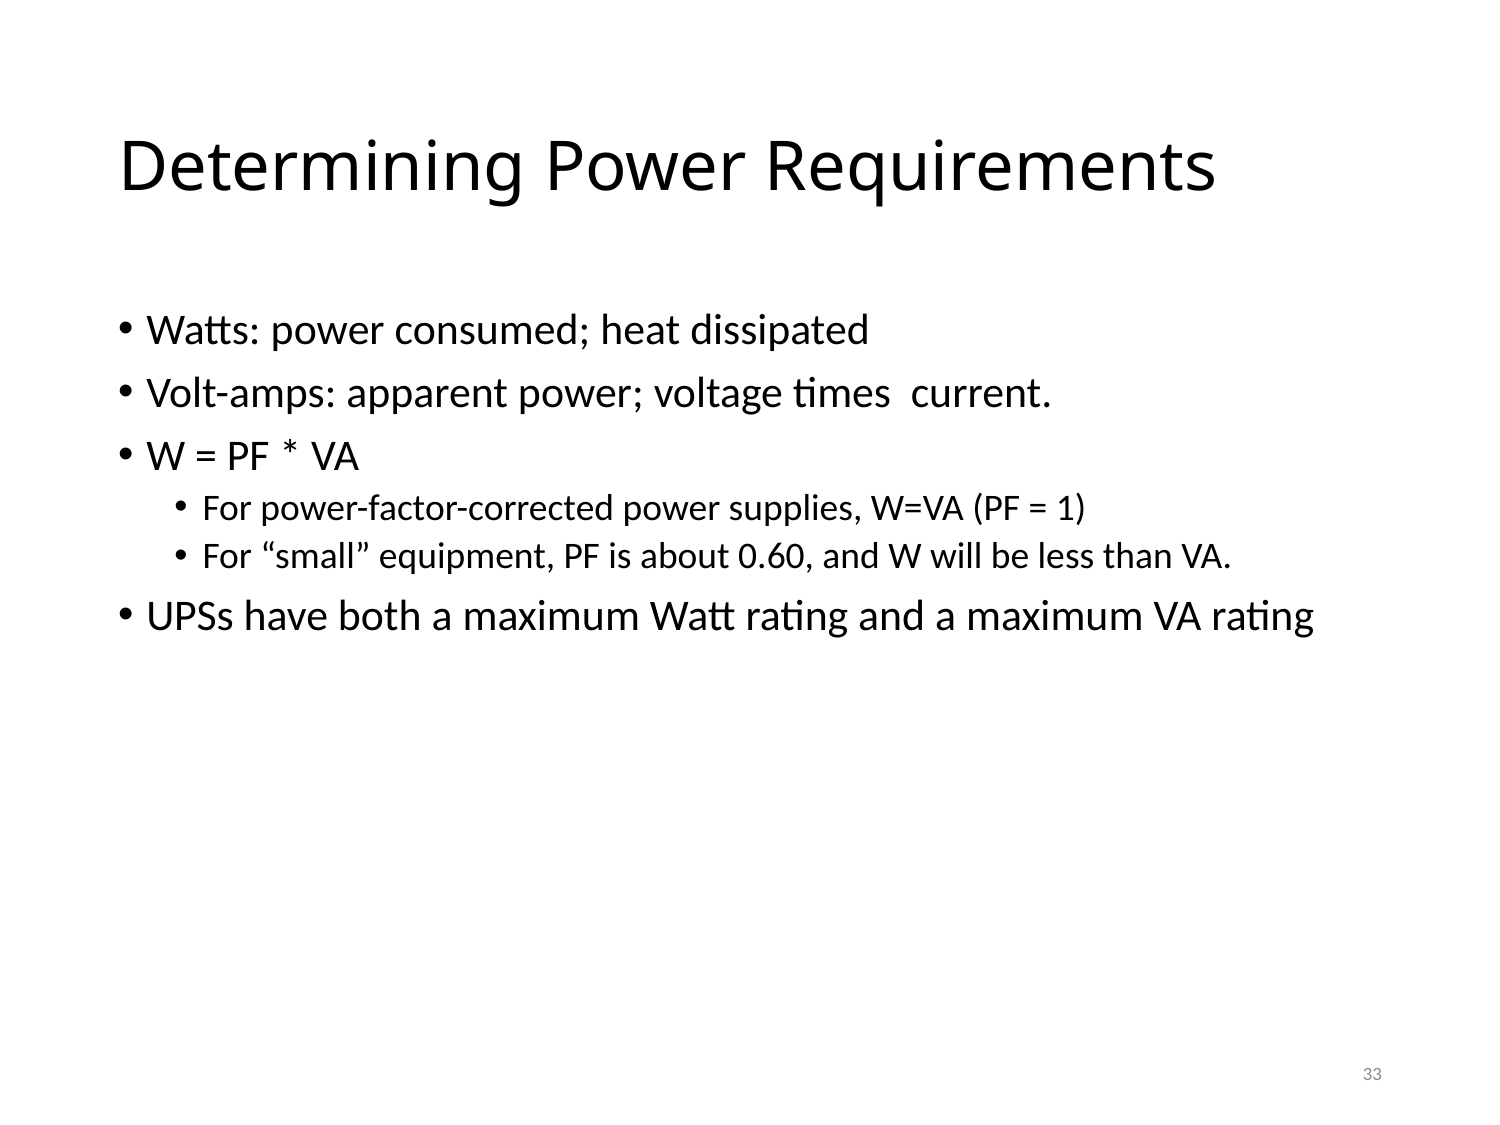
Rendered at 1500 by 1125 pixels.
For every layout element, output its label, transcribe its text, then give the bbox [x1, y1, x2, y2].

slide_number 33 [1059, 1042, 1397, 1103]
list Watts: power consumed; heat dissipated Volt-amps: apparent power; voltage times current. W = PF * VA For power-factor-corrected power supplies, W=VA (PF = 1) For “small” equipment, PF is about 0.60, and W will be less than VA. UPSs have both a maximum Watt rating and a maximum VA rating [103, 299, 1397, 1014]
title Determining Power Requirements [103, 59, 1397, 278]
